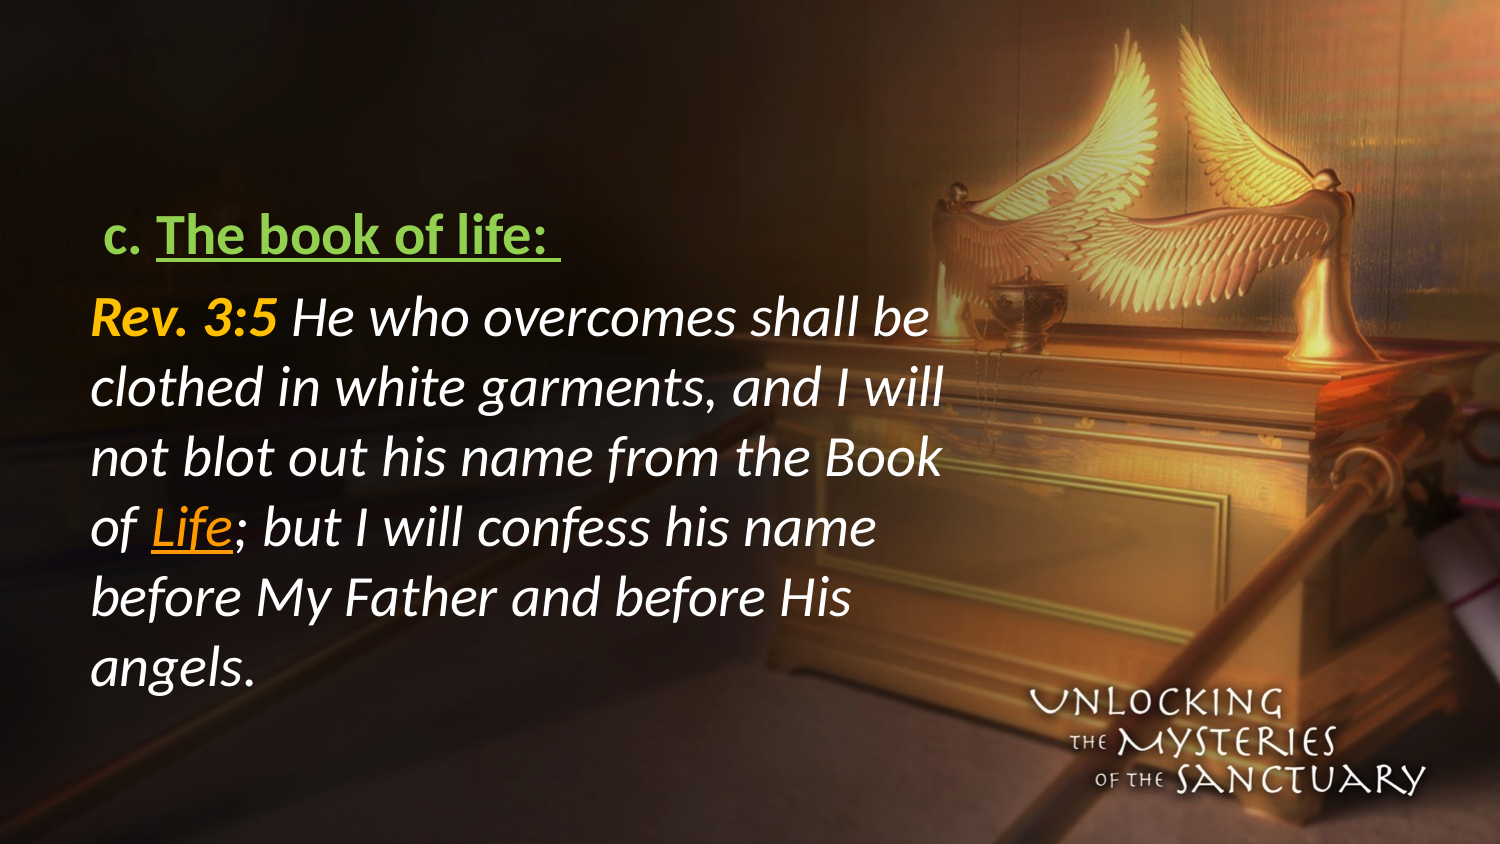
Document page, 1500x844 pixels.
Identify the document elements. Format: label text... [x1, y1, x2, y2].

picture [0, 0, 1500, 844]
list c. The book of life: Rev. 3:5 He who overcomes shall be clothed in white garments, and I will not blot out his name from the Book of Life; but I will confess his name before My Father and before His angels. [75, 188, 967, 754]
